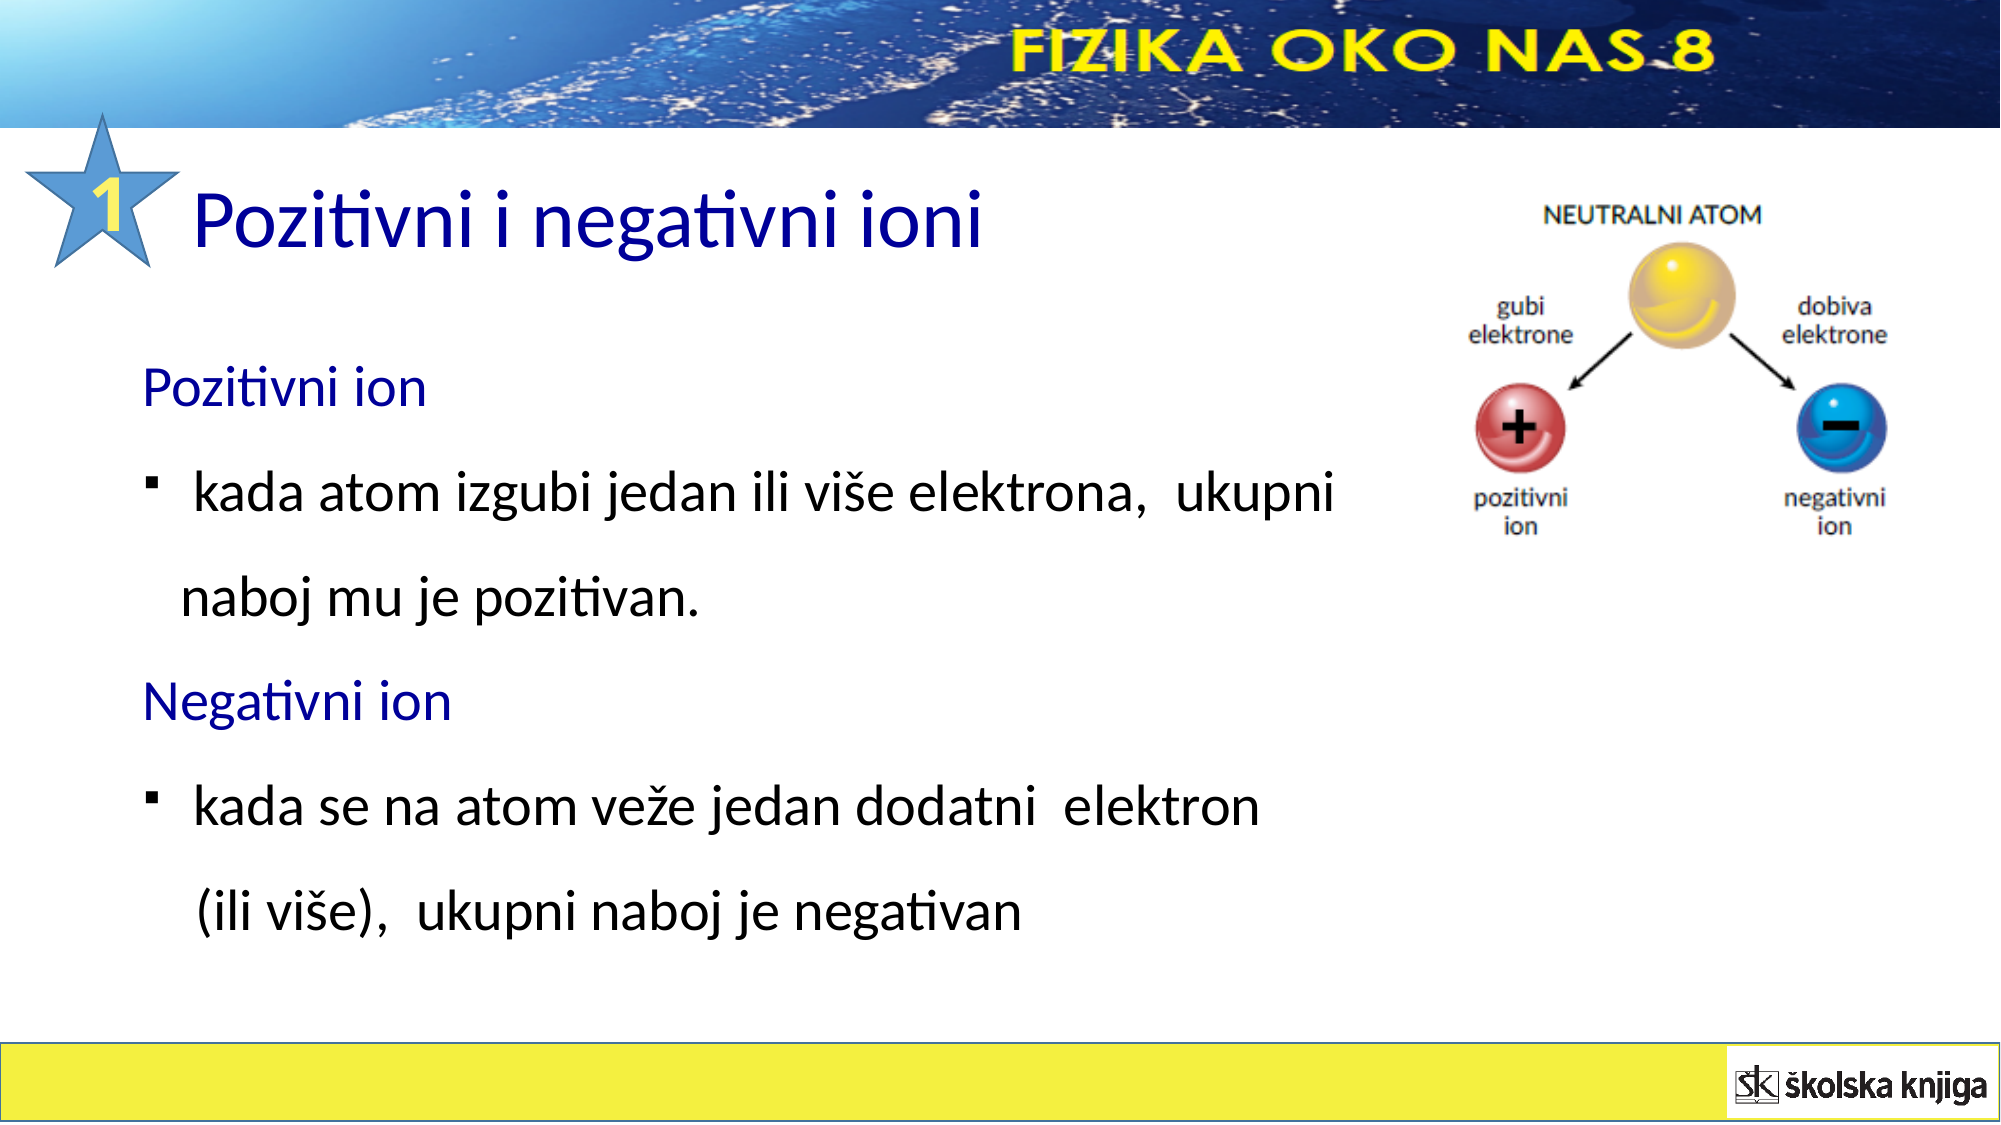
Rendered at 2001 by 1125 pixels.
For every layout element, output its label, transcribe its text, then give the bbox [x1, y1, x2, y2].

picture [1727, 1046, 1998, 1118]
list Pozitivni ion kada atom izgubi jedan ili više elektrona, ukupni naboj mu je pozitivan. Negativni ion kada se na atom veže jedan dodatni elektron (ili više), ukupni naboj je negativan [127, 305, 1439, 1019]
title Pozitivni i negativni ioni [177, 134, 1601, 305]
picture [1412, 173, 1960, 552]
text_box 1 [24, 111, 181, 269]
picture [0, 0, 2000, 128]
